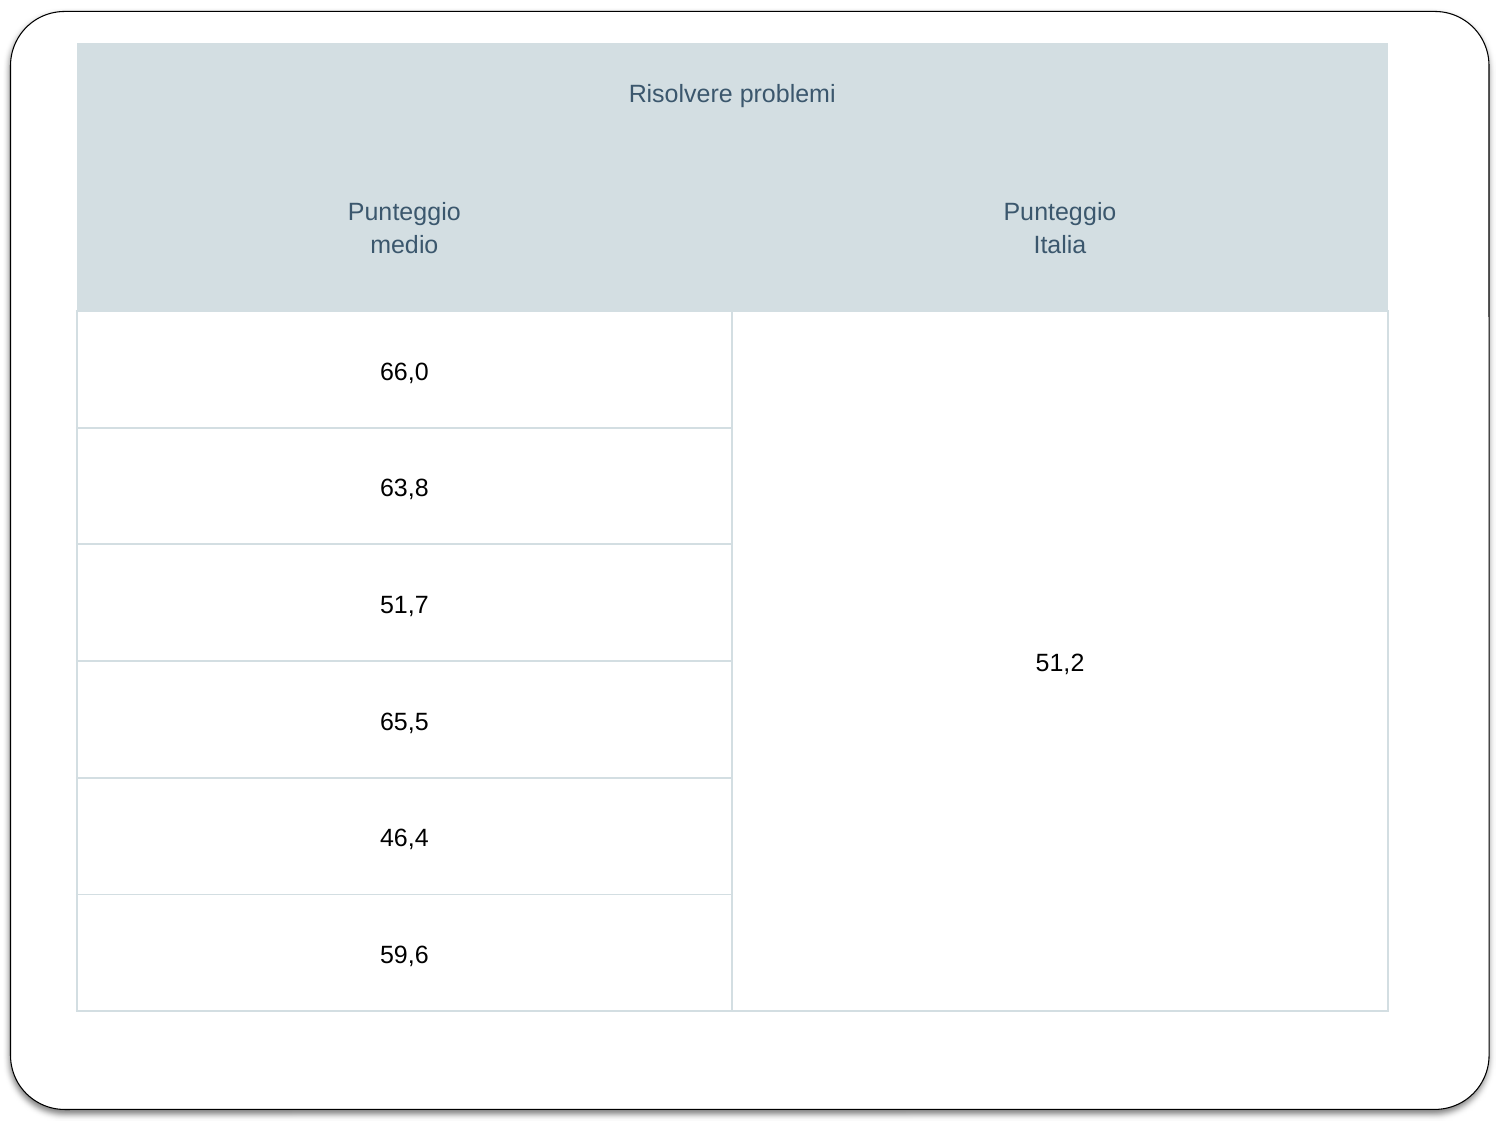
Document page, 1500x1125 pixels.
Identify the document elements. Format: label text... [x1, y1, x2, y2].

table_cell 66,0 [78, 312, 731, 427]
table_cell 51,7 [78, 545, 731, 660]
table_header Risolvere problemi [77, 43, 1388, 141]
table_cell Punteggio Italia [732, 141, 1388, 310]
table_cell 46,4 [78, 779, 731, 894]
table_cell 65,5 [78, 662, 731, 777]
table_cell Punteggio medio [77, 141, 732, 310]
table_cell 63,8 [78, 429, 731, 543]
table_cell 59,6 [78, 895, 731, 1010]
table_cell 51,2 [733, 312, 1387, 1010]
